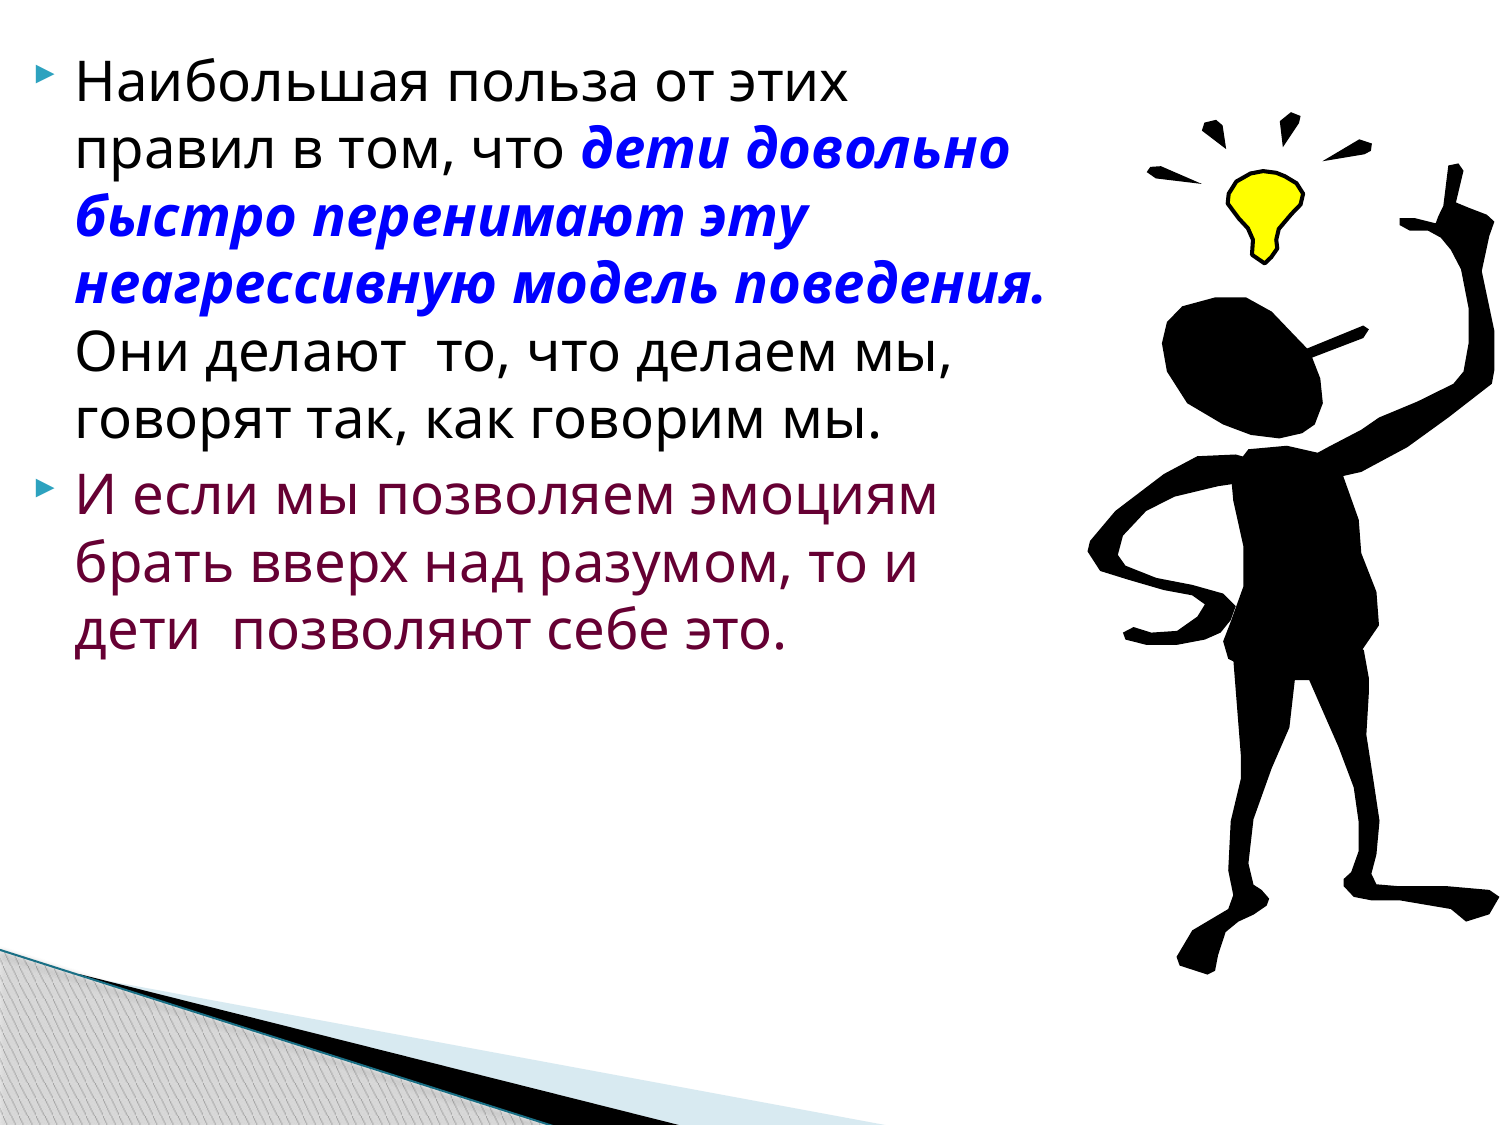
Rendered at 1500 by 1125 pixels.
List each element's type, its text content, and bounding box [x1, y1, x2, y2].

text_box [1087, 112, 1500, 976]
list Наибольшая польза от этих правил в том, что дети довольно быстро перенимают эту неагрессивную модель поведения. Они делают то, что делаем мы, говорят так, как говорим мы. И если мы позволяем эмоциям брать вверх над разумом, то и дети позволяют себе это. [0, 37, 1067, 988]
